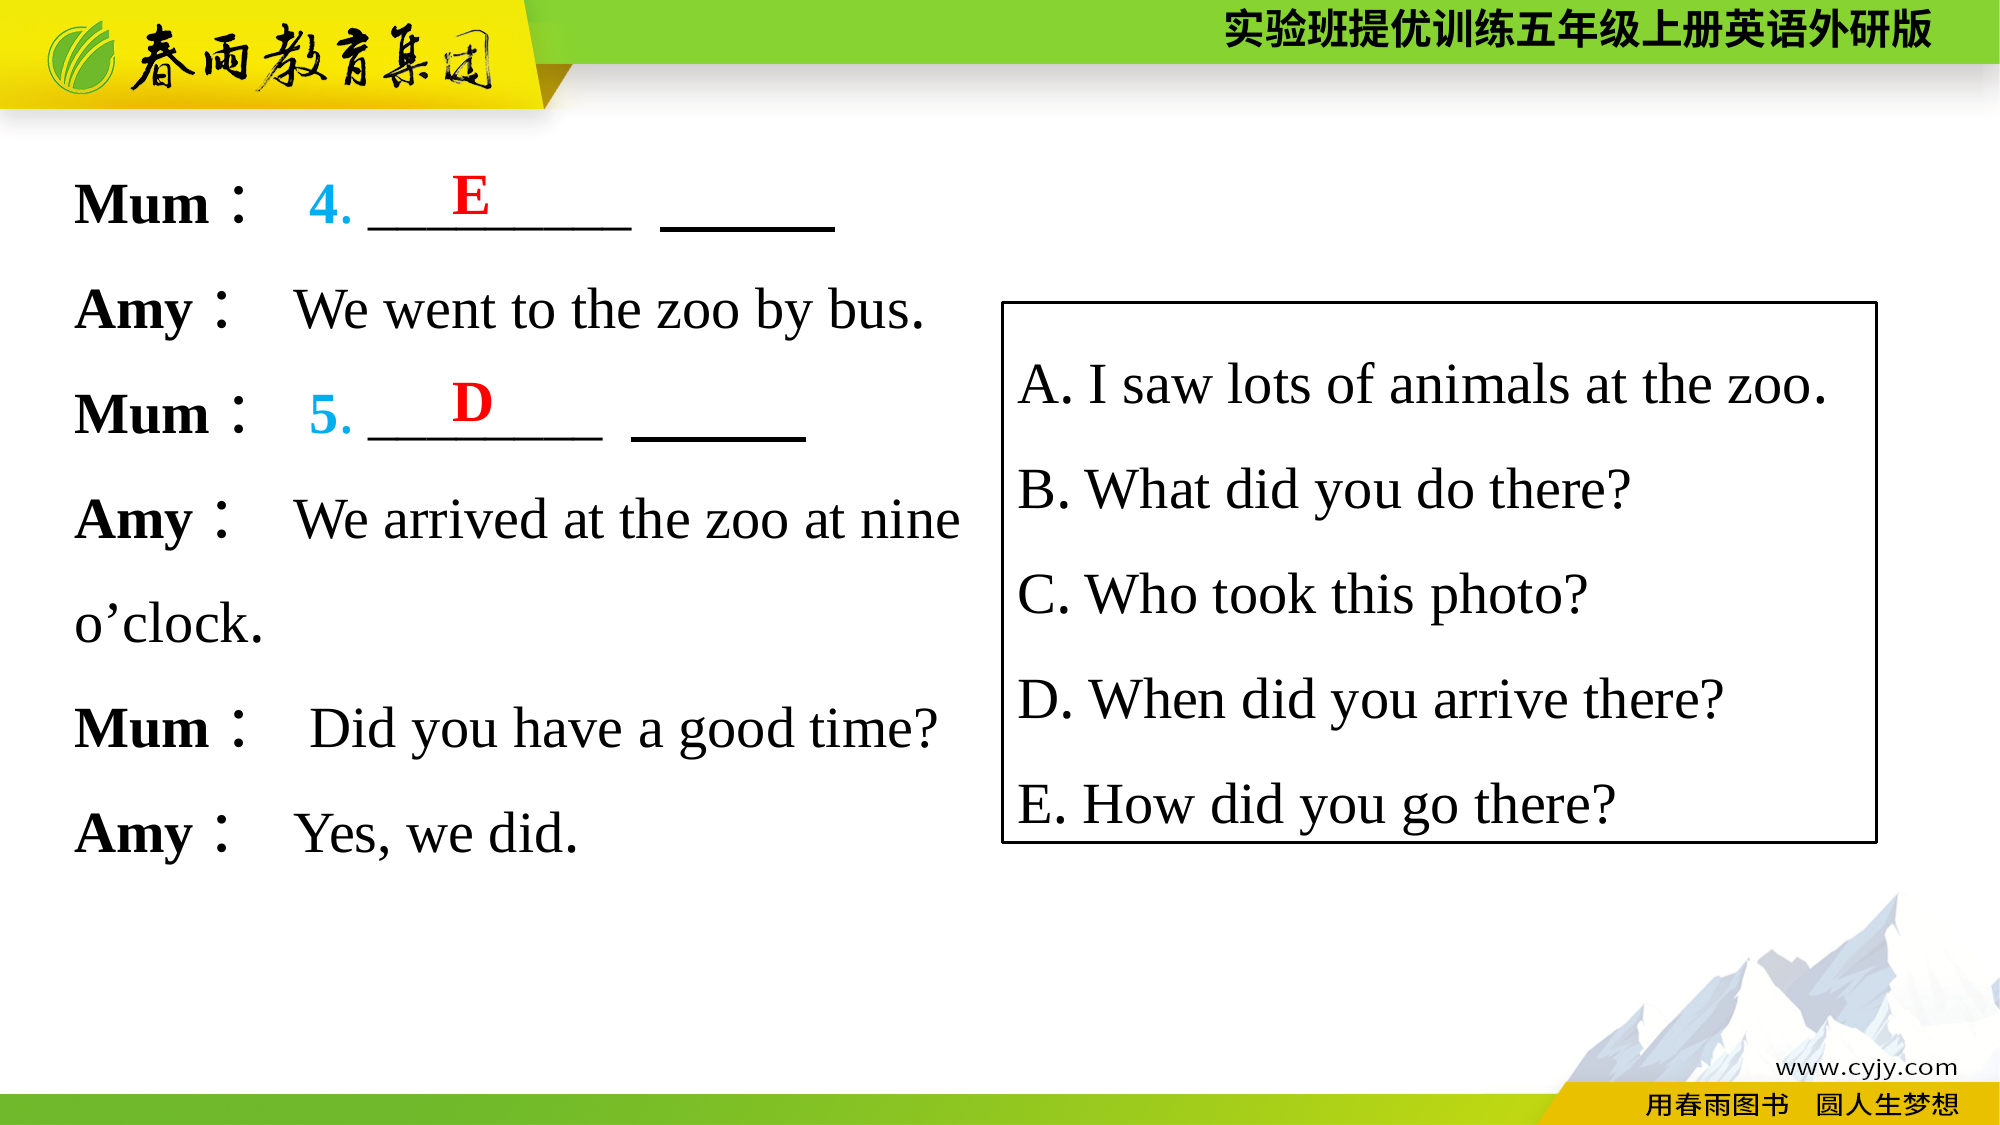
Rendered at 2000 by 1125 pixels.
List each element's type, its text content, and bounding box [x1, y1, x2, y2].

text_box A. I saw lots of animals at the zoo. B. What did you do there? C. Who took this photo? D. When did you arrive there? E. How did you go there? [1002, 302, 1877, 843]
text_box E [438, 148, 507, 234]
picture [0, 0, 2000, 1125]
list Mum： 4. _________ Amy： We went to the zoo by bus. Mum： 5. ________ Amy： We arrived at the zoo at nine o’clock. Mum： Did you have a good time? Amy： Yes, we did. [59, 122, 1944, 880]
text_box D [438, 355, 510, 441]
